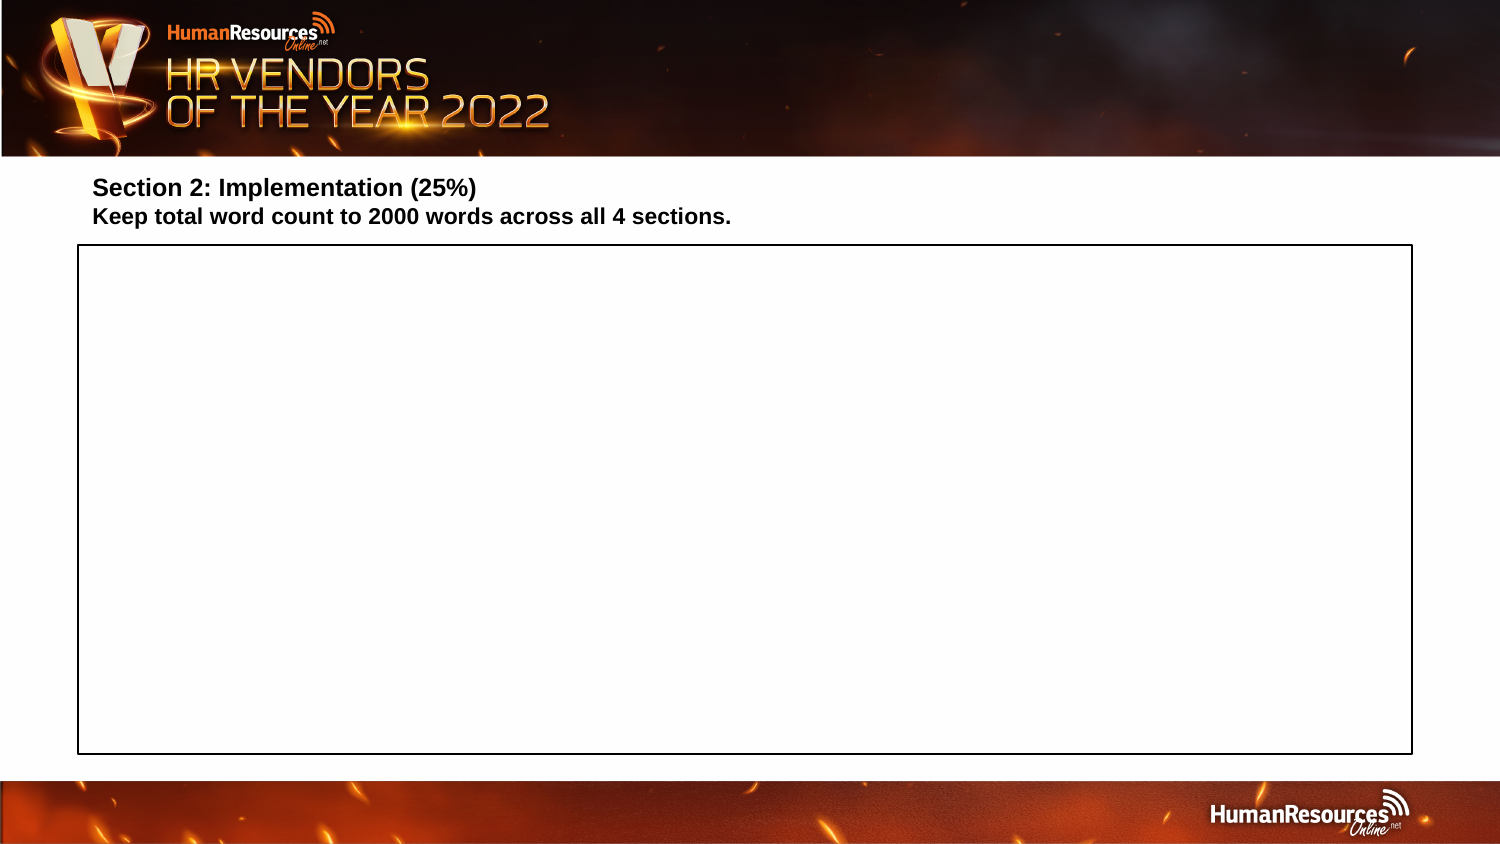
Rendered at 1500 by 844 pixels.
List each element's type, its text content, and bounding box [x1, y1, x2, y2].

text_box Section 2: Implementation (25%) Keep total word count to 2000 words across all 4 sections. [77, 163, 828, 237]
text_box [77, 244, 1413, 755]
picture [0, 0, 1500, 844]
